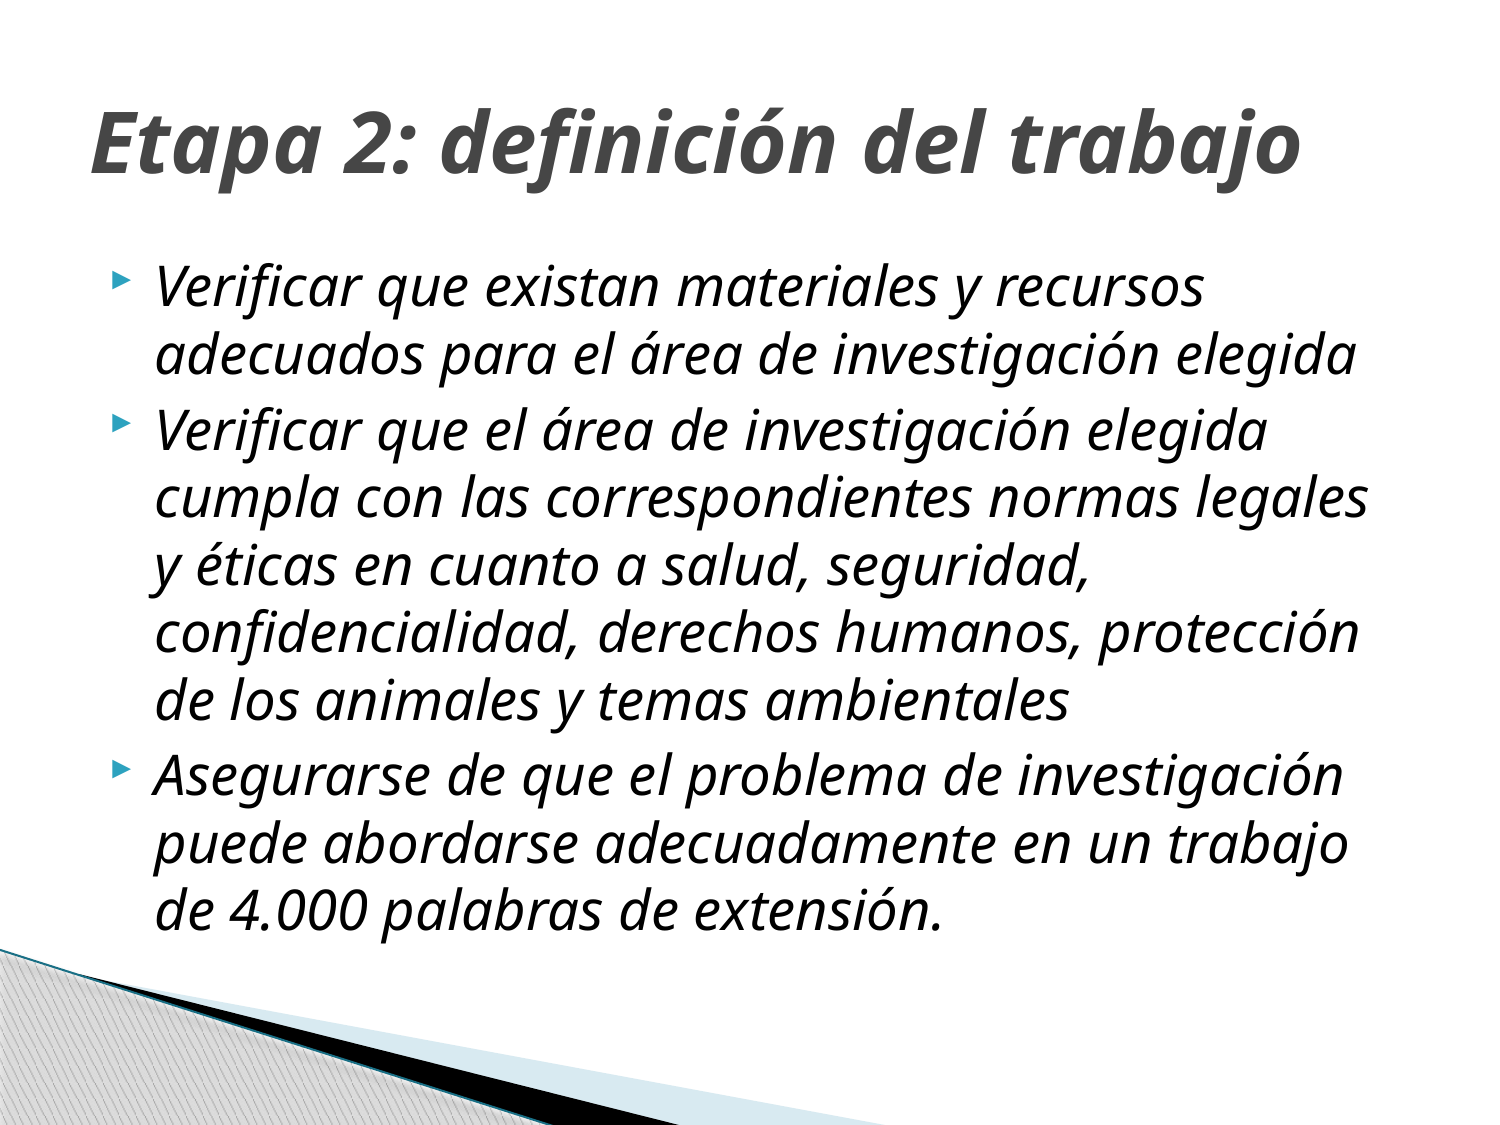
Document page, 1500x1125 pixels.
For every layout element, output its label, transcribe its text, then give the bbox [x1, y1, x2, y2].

list Verificar que existan materiales y recursos adecuados para el área de investigación elegida Verificar que el área de investigación elegida cumpla con las correspondientes normas legales y éticas en cuanto a salud, seguridad, confidencialidad, derechos humanos, protección de los animales y temas ambientales Asegurarse de que el problema de investigación puede abordarse adecuadamente en un trabajo de 4.000 palabras de extensión. [75, 243, 1425, 986]
title Etapa 2: definición del trabajo [75, 45, 1425, 233]
